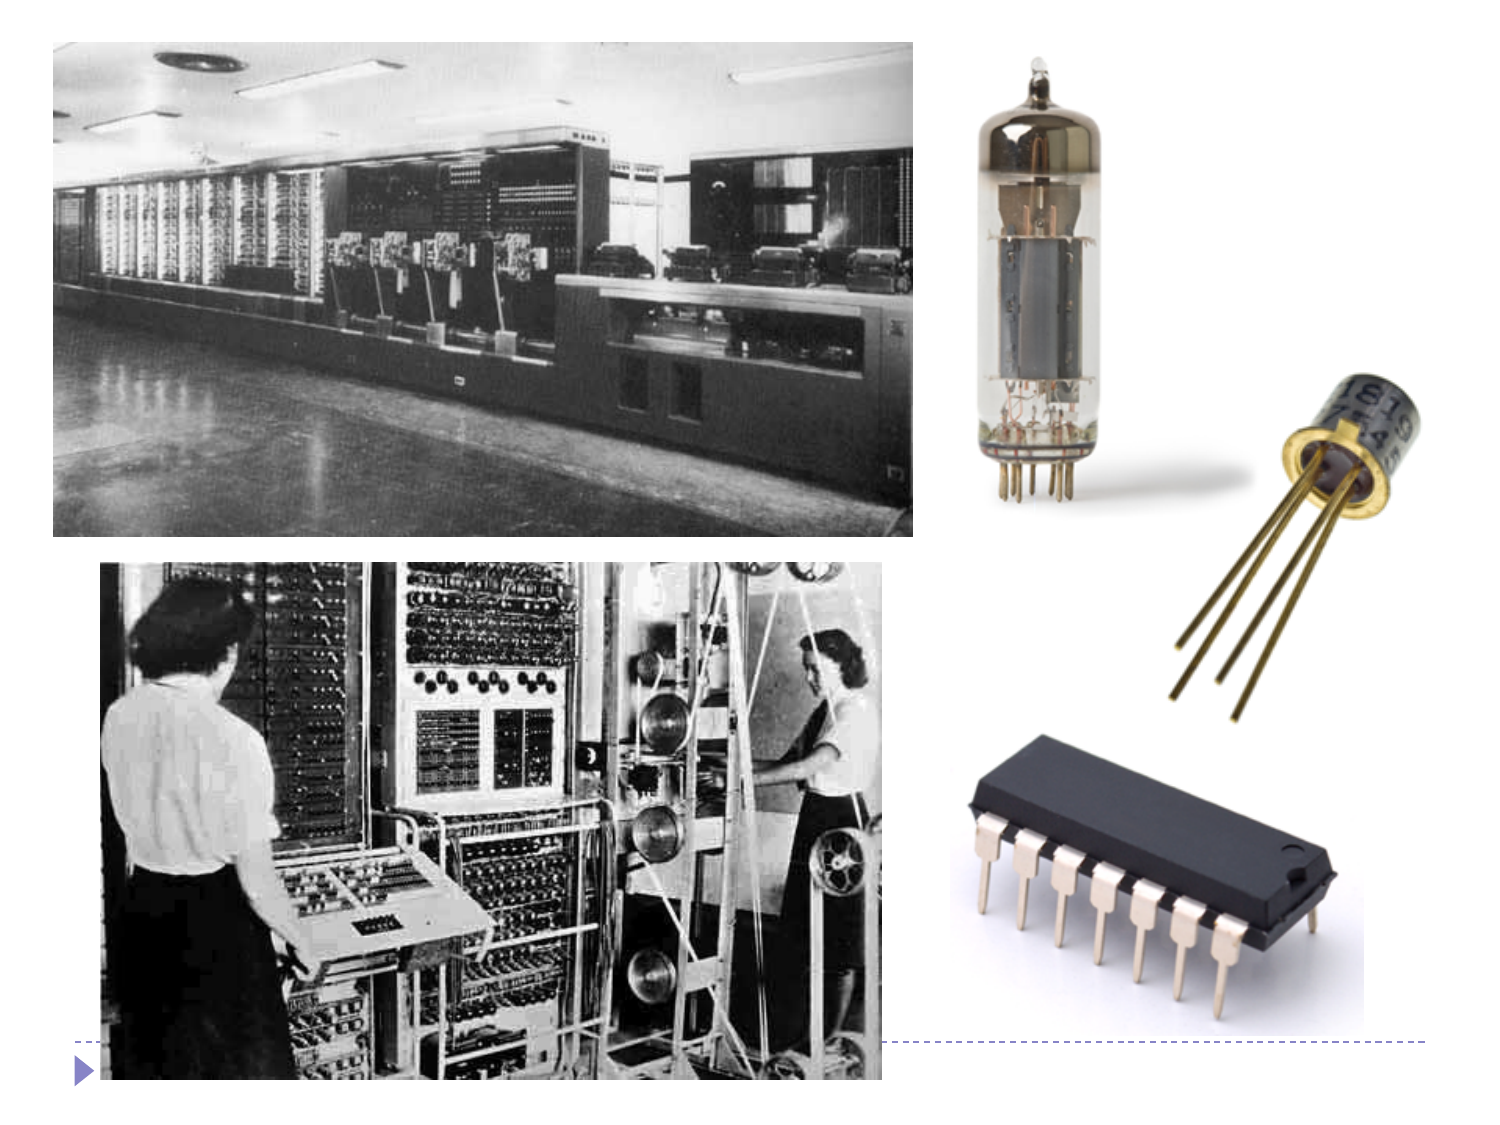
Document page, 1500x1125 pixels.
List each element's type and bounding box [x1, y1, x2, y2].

picture [52, 42, 913, 537]
picture [100, 562, 882, 1080]
picture [950, 30, 1465, 1036]
